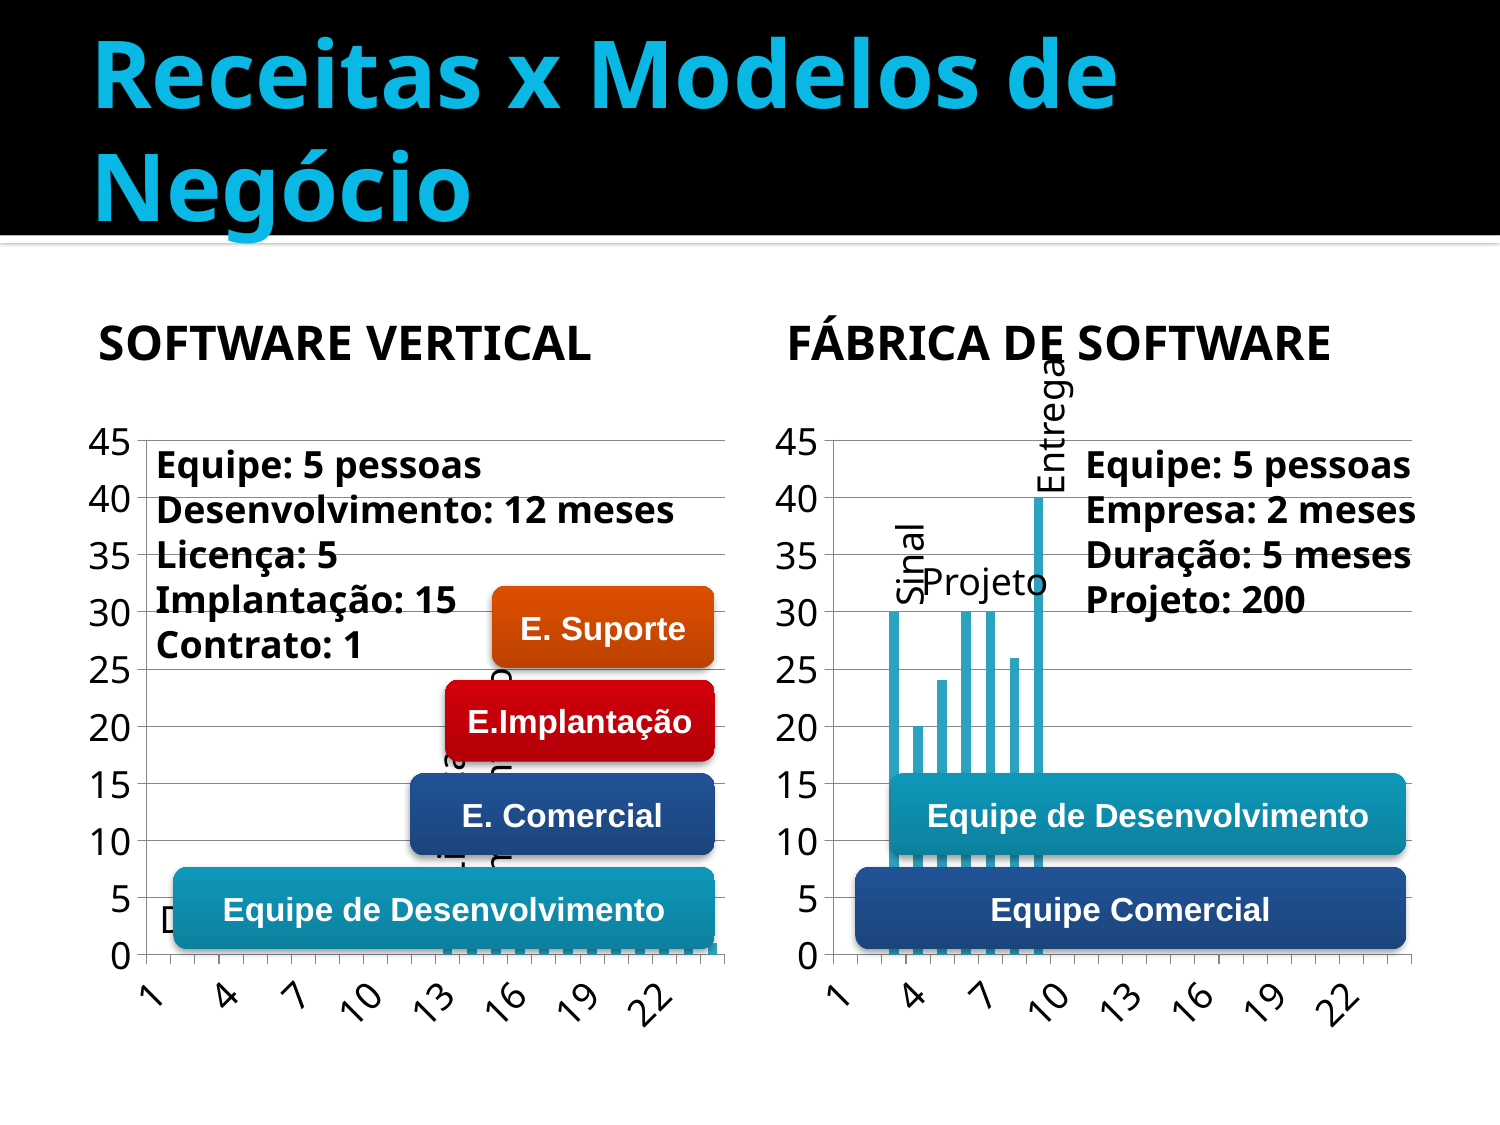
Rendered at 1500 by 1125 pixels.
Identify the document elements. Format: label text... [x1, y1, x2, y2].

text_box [173, 585, 1407, 950]
title Receitas x Modelos de Negócio [75, 24, 1425, 231]
list FÁBRICA DE SOFTWARE [761, 278, 1425, 396]
text_box Entrega [1019, 343, 1080, 399]
list SOFTWARE VERTICAL [75, 278, 738, 396]
chart [74, 401, 738, 1050]
chart [761, 401, 1425, 1050]
